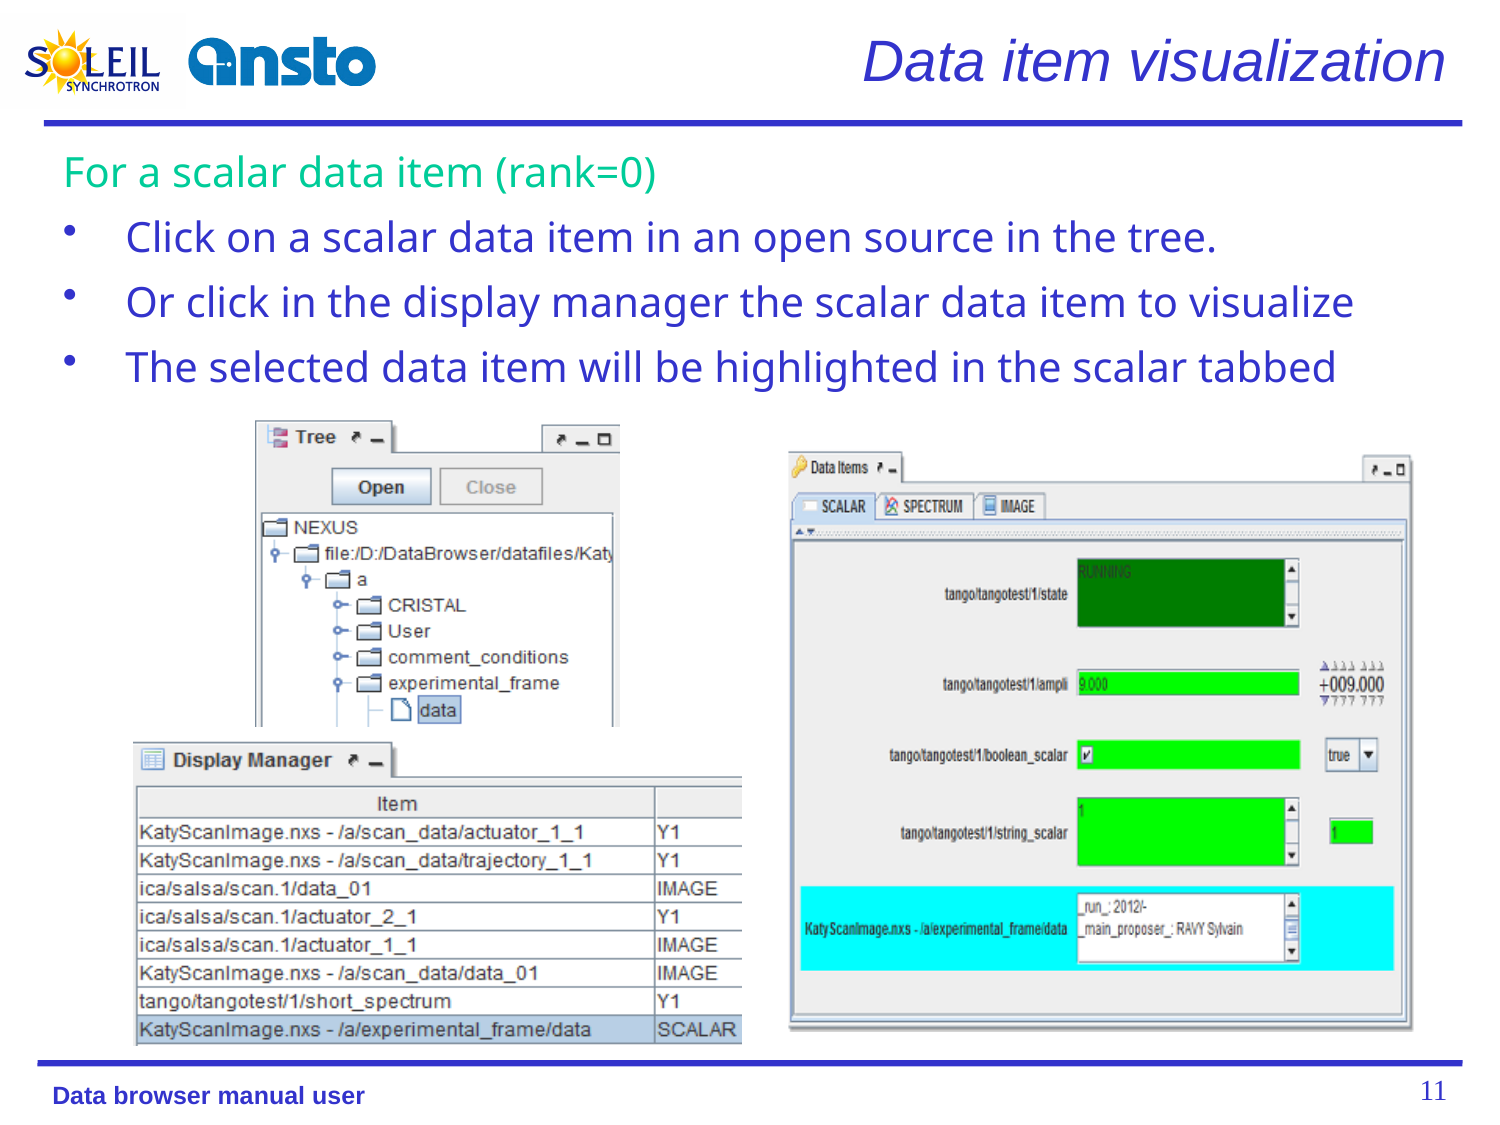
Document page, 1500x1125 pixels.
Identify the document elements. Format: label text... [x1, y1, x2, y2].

list For a scalar data item (rank=0) Click on a scalar data item in an open source in the tree. Or click in the display manager the scalar data item to visualize The selected data item will be highlighted in the scalar tabbed [47, 147, 1446, 410]
picture [255, 419, 620, 727]
picture [133, 739, 742, 1046]
slide_number 11 [1119, 1063, 1463, 1118]
picture [186, 36, 237, 86]
title Data item visualization [237, 10, 1463, 106]
picture [783, 446, 1418, 1032]
